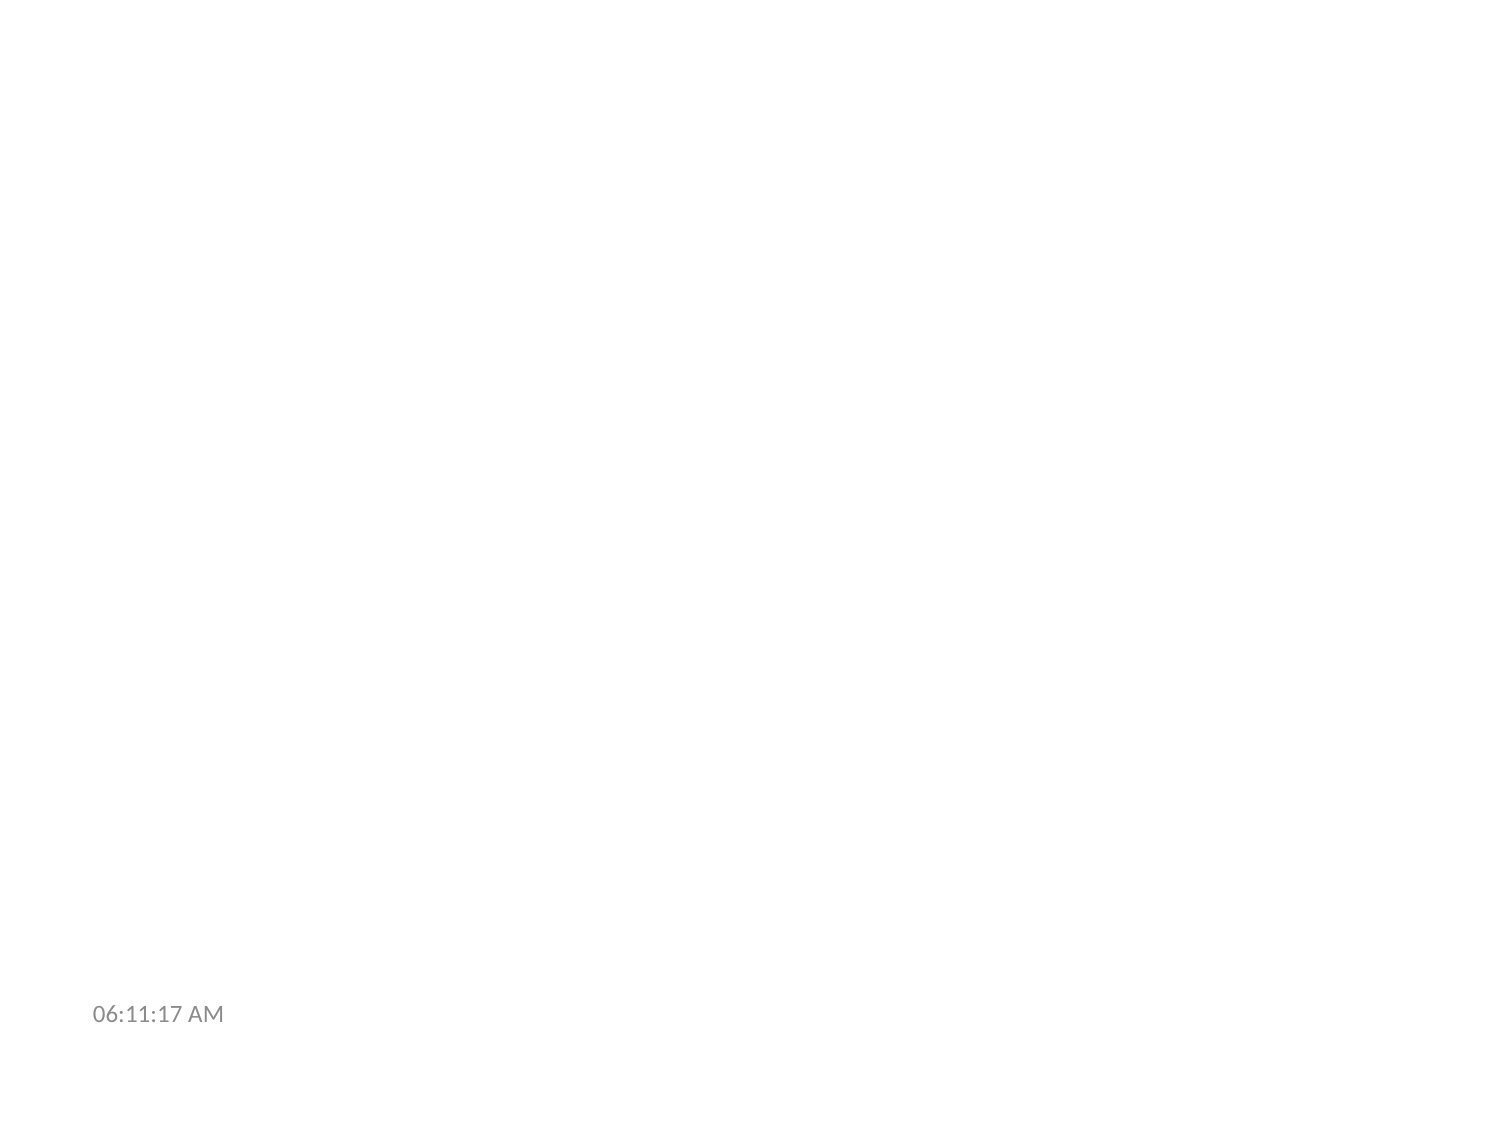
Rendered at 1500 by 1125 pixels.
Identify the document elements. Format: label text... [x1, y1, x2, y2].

text_box 3:35:09 PM [77, 982, 428, 1043]
